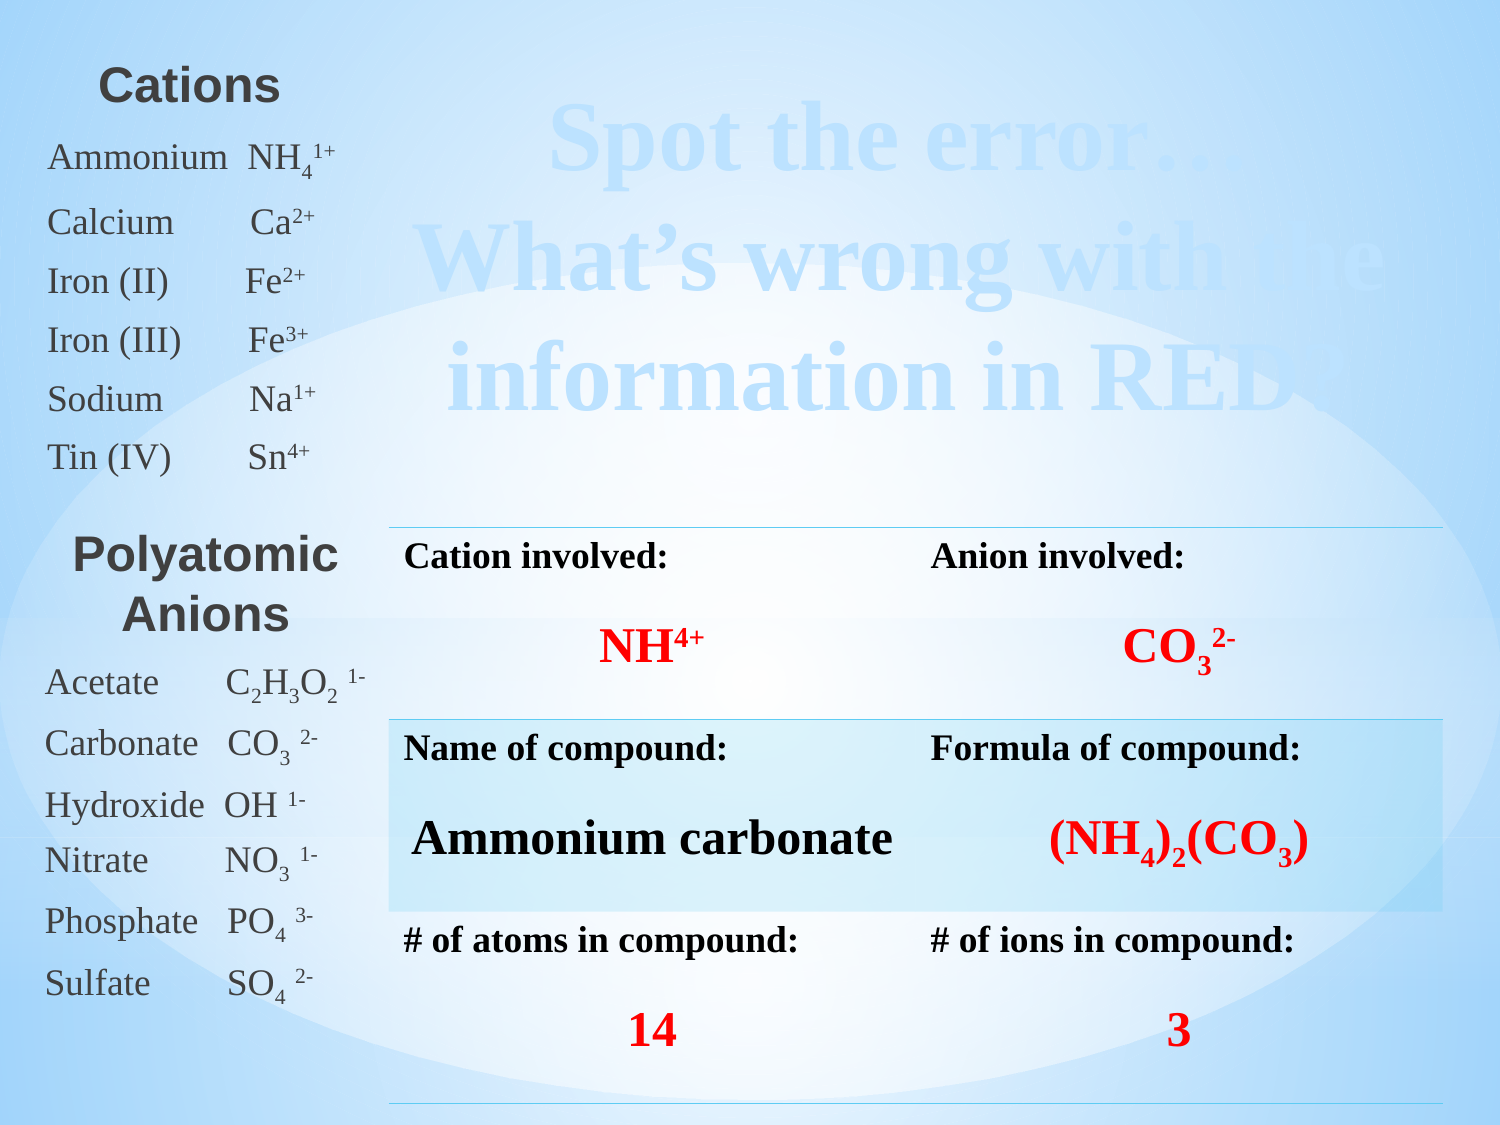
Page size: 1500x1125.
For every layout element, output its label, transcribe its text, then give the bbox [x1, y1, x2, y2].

list Polyatomic Anions [22, 544, 389, 649]
table_cell # of atoms in compound: 14 [389, 912, 916, 1103]
list Cations [22, 15, 357, 120]
table_header Anion involved: CO32- [916, 528, 1443, 719]
table_cell # of ions in compound: 3 [916, 912, 1443, 1103]
table_cell Name of compound: Ammonium carbonate [389, 720, 916, 912]
text_box Spot the error…What’s wrong with the information in RED? [389, 62, 1410, 438]
table_header Cation involved: NH4+ [389, 528, 916, 719]
table_cell Formula of compound: (NH4)2(CO3) [916, 720, 1443, 912]
text_box Acetate C2H3O2 1- Carbonate CO3 2- Hydroxide OH 1- Nitrate NO3 1- Phosphate PO4 3- Sulfate SO4 2- [22, 653, 389, 1104]
list Ammonium NH41+ Calcium Ca2+ Iron (II) Fe2+ Iron (III) Fe3+ Sodium Na1+ Tin (IV) Sn4+ [24, 124, 360, 575]
